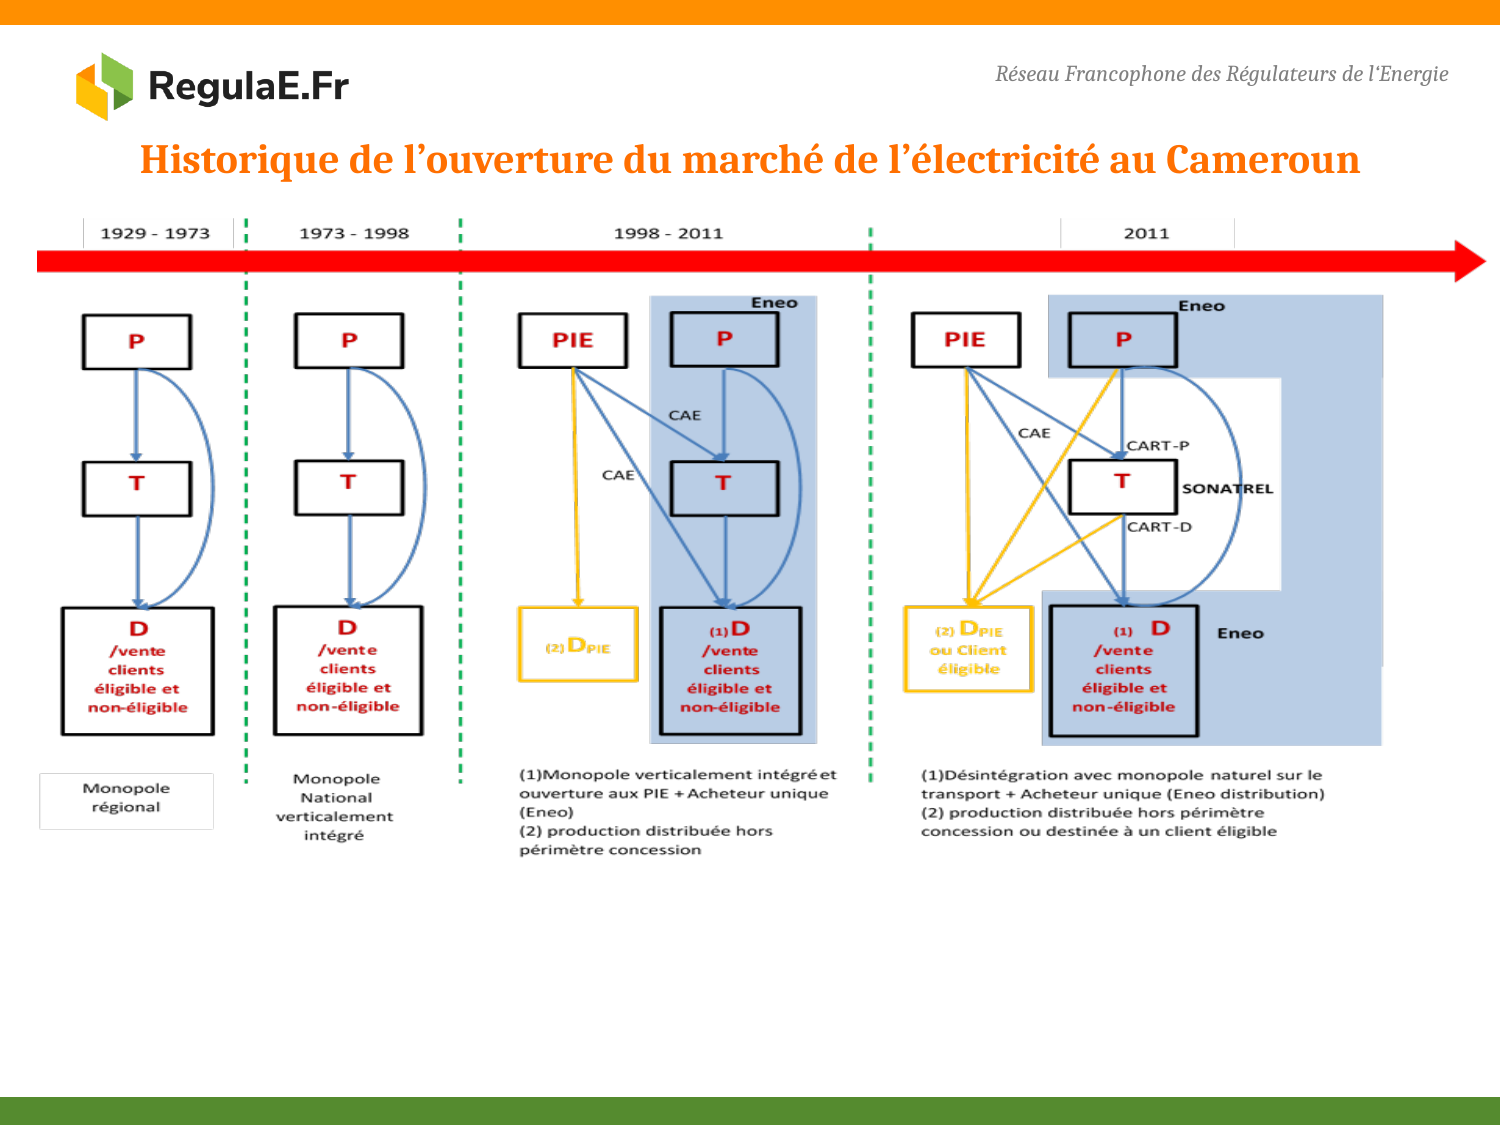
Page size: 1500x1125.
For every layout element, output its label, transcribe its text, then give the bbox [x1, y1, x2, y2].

text_box Historique de l’ouverture du marché de l’électricité au Cameroun [37, 123, 1465, 190]
text_box [0, 1095, 1500, 1125]
picture [37, 218, 1488, 882]
picture [74, 51, 349, 121]
text_box [0, 0, 1500, 27]
text_box Réseau Francophone des Régulateurs de l‘Energie [811, 51, 1465, 94]
